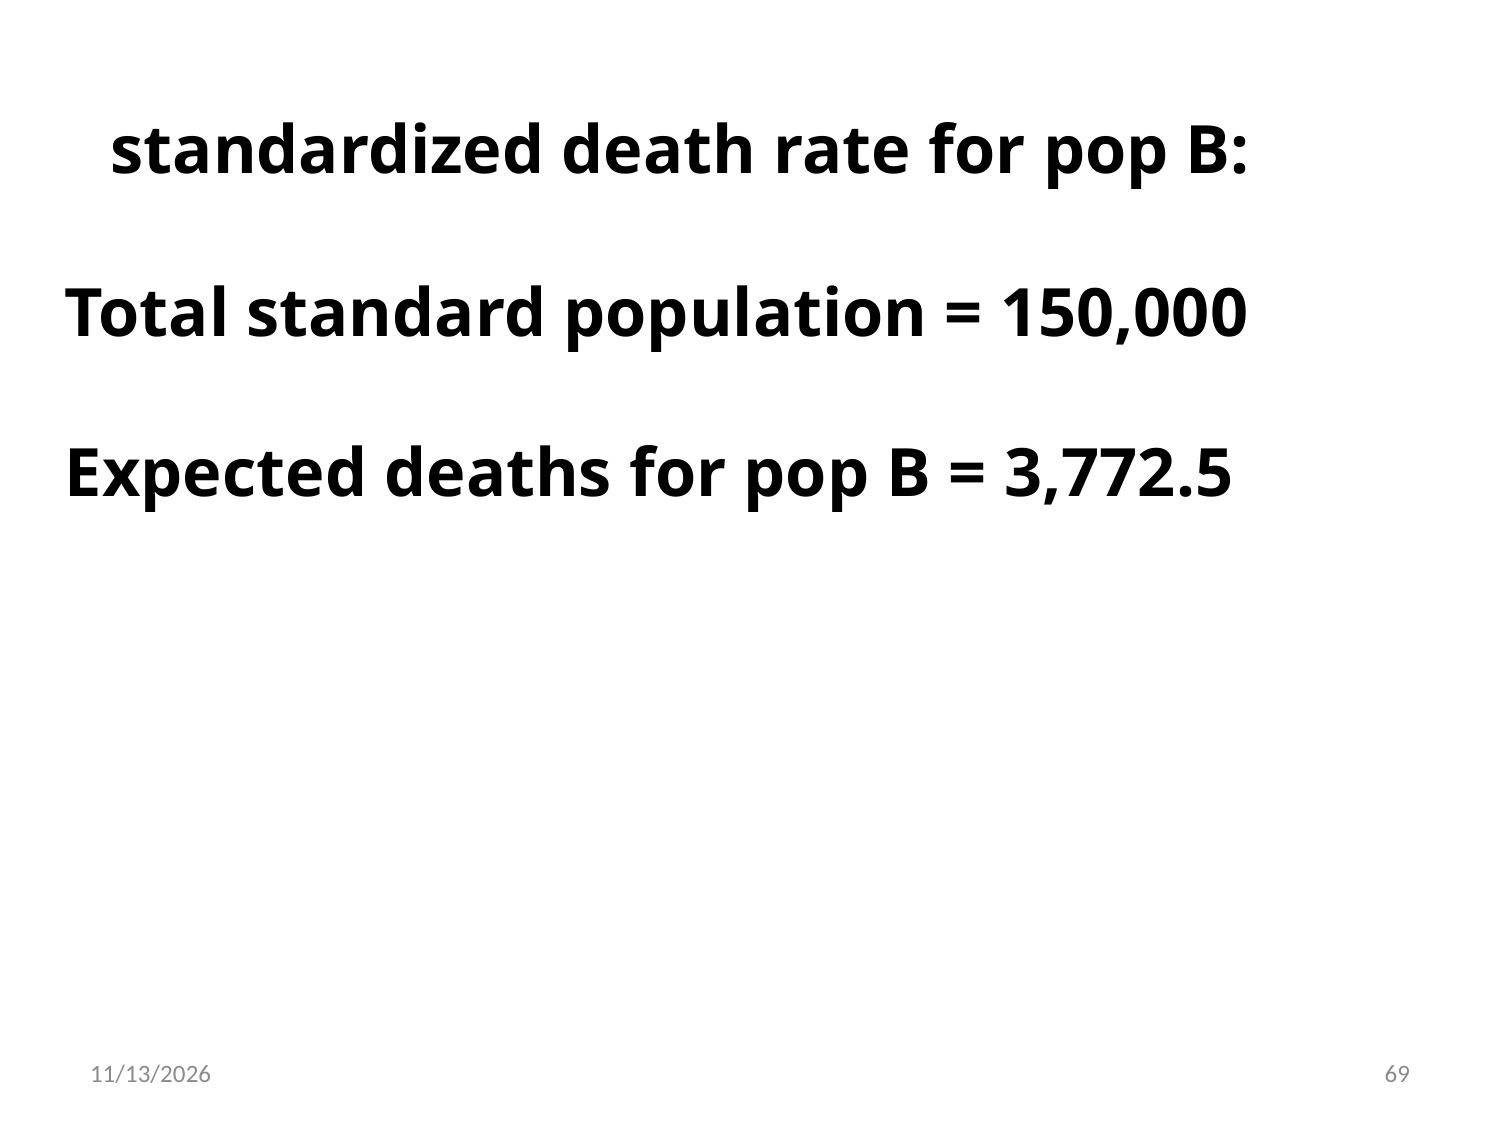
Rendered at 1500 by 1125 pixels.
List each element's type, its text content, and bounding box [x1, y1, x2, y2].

text_box standardized death rate for pop B: [95, 99, 1266, 195]
text_box Total standard population = 150,000 Expected deaths for pop B = 3,772.5 [50, 262, 1450, 597]
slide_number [75, 1042, 425, 1103]
slide_number 69 [1074, 1042, 1425, 1103]
